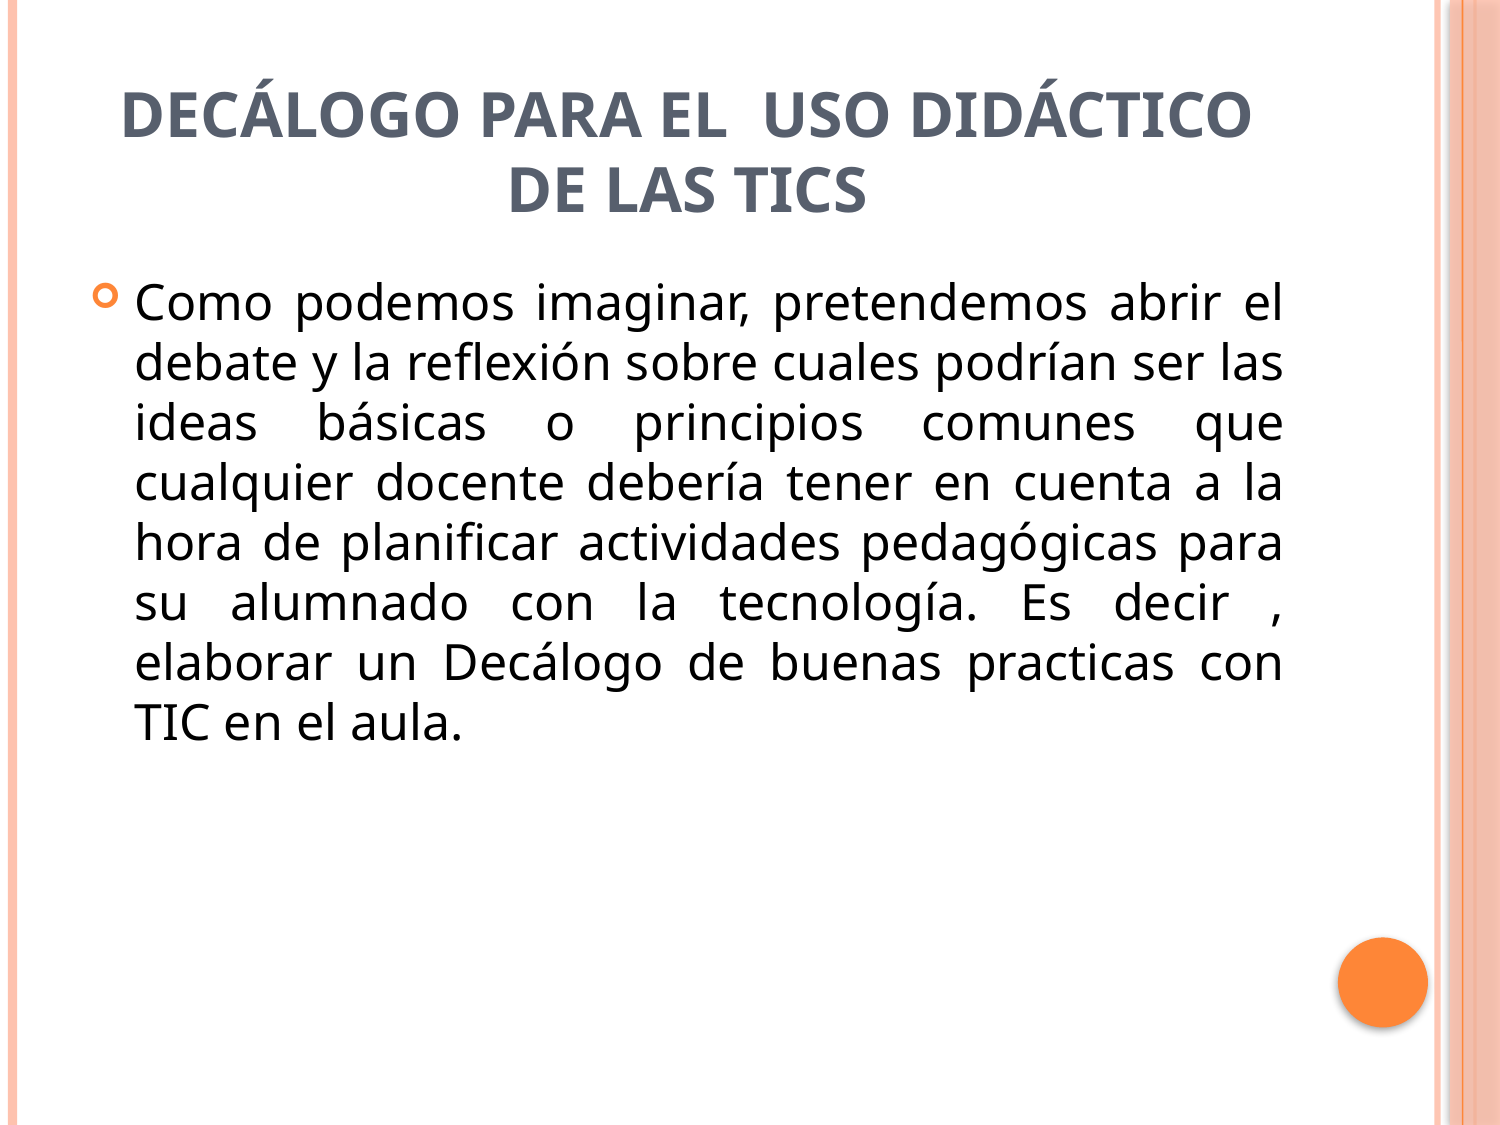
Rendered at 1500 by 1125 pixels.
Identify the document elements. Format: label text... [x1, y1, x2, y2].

list Como podemos imaginar, pretendemos abrir el debate y la reflexión sobre cuales podrían ser las ideas básicas o principios comunes que cualquier docente debería tener en cuenta a la hora de planificar actividades pedagógicas para su alumnado con la tecnología. Es decir , elaborar un Decálogo de buenas practicas con TIC en el aula. [75, 262, 1300, 1062]
title DECÁLOGO PARA EL USO DIDÁCTICO DE LAS TICS [75, 45, 1300, 233]
